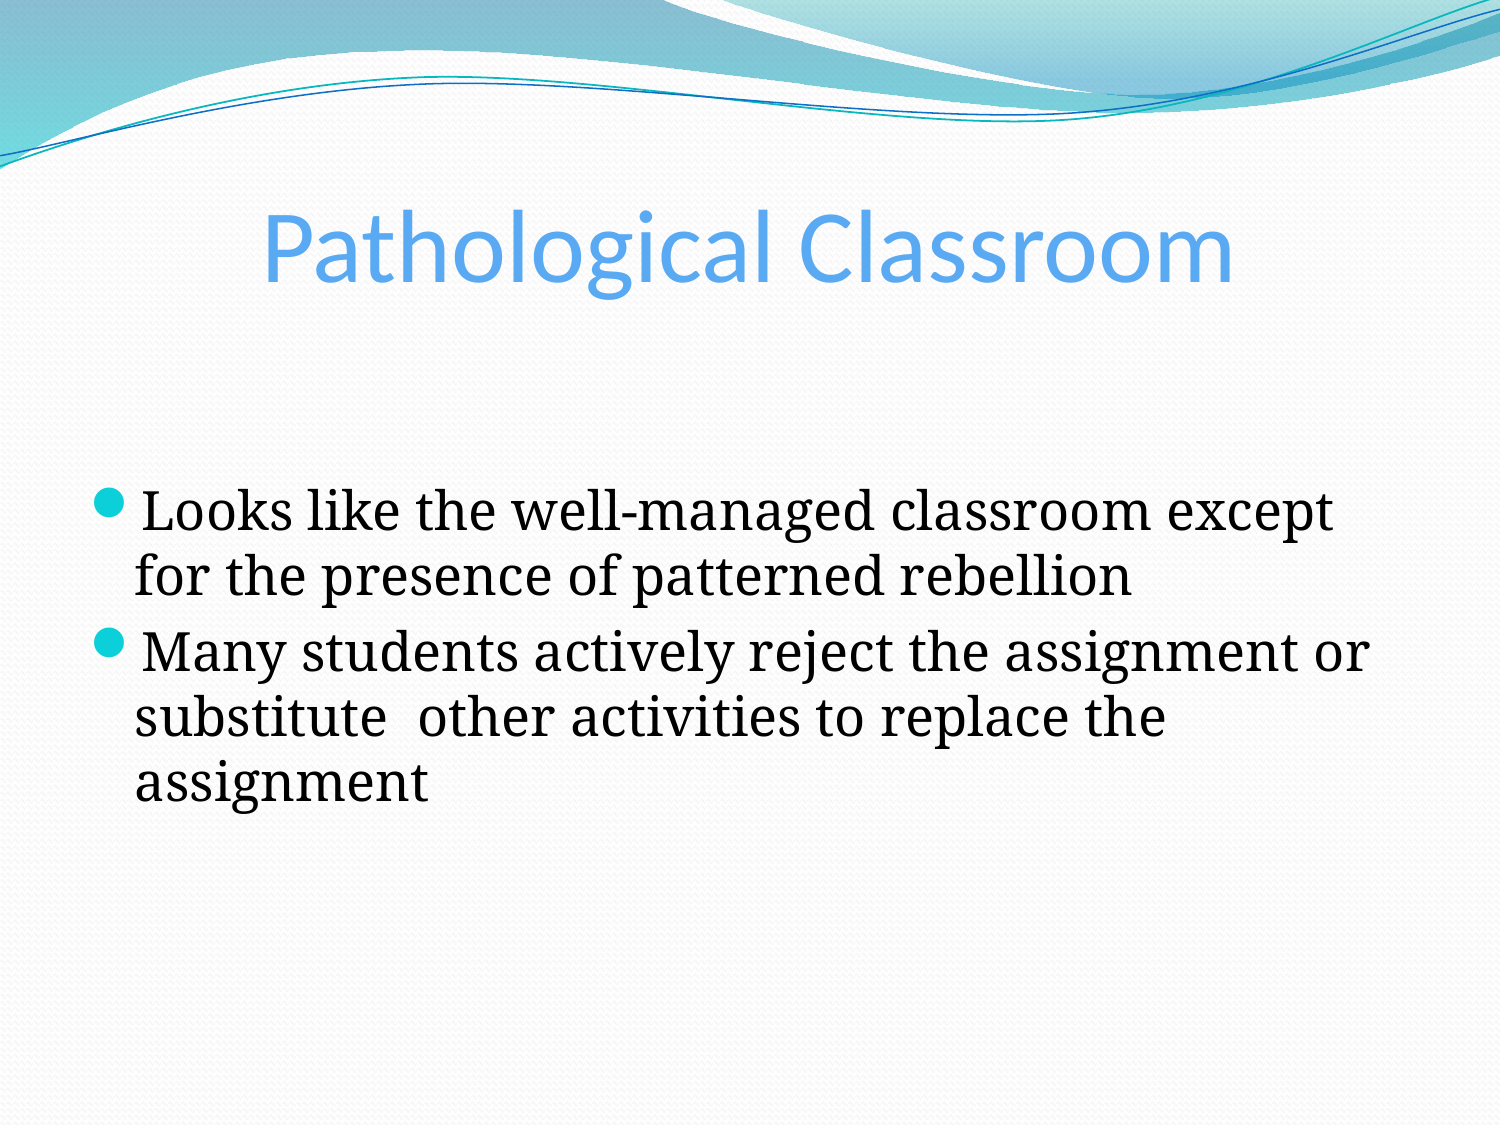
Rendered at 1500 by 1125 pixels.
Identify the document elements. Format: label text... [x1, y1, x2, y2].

list Looks like the well-managed classroom except for the presence of patterned rebellion Many students actively reject the assignment or substitute other activities to replace the assignment [75, 317, 1425, 1038]
title Pathological Classroom [75, 115, 1425, 303]
